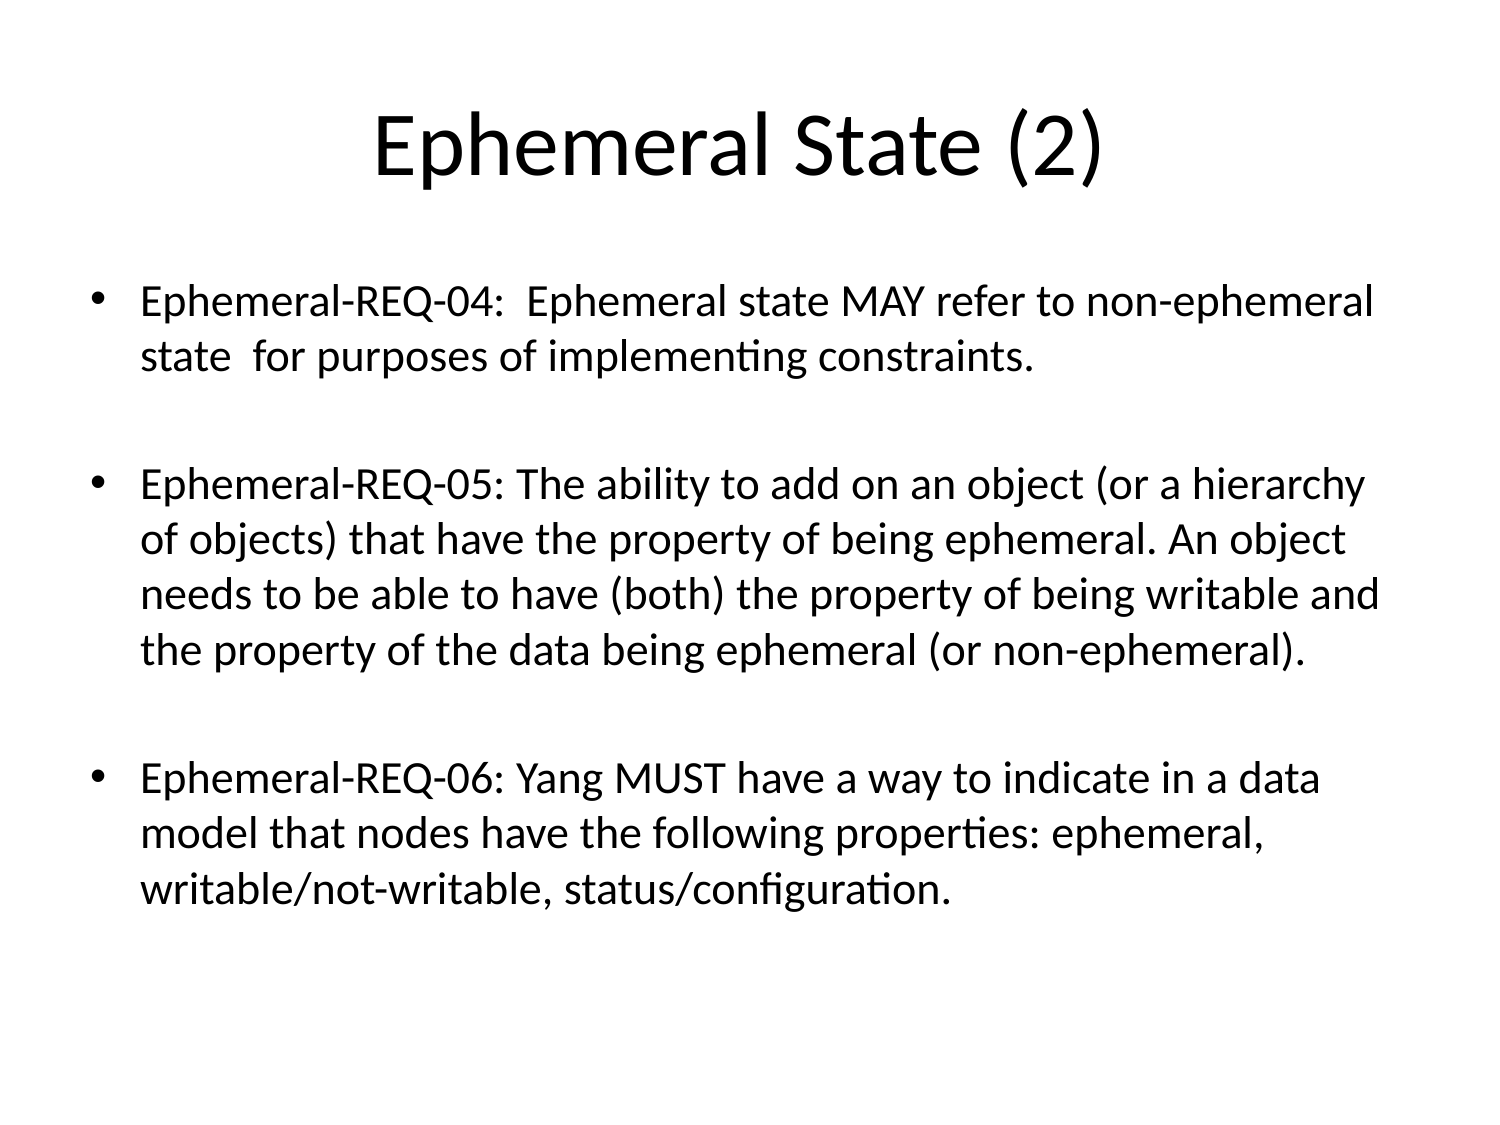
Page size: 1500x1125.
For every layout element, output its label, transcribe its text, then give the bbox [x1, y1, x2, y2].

title Ephemeral State (2) [75, 45, 1425, 233]
list Ephemeral-REQ-04: Ephemeral state MAY refer to non-ephemeral state for purposes of implementing constraints. Ephemeral-REQ-05: The ability to add on an object (or a hierarchy of objects) that have the property of being ephemeral. An object needs to be able to have (both) the property of being writable and the property of the data being ephemeral (or non-ephemeral). Ephemeral-REQ-06: Yang MUST have a way to indicate in a data model that nodes have the following properties: ephemeral, writable/not-writable, status/configuration. [75, 262, 1425, 1005]
